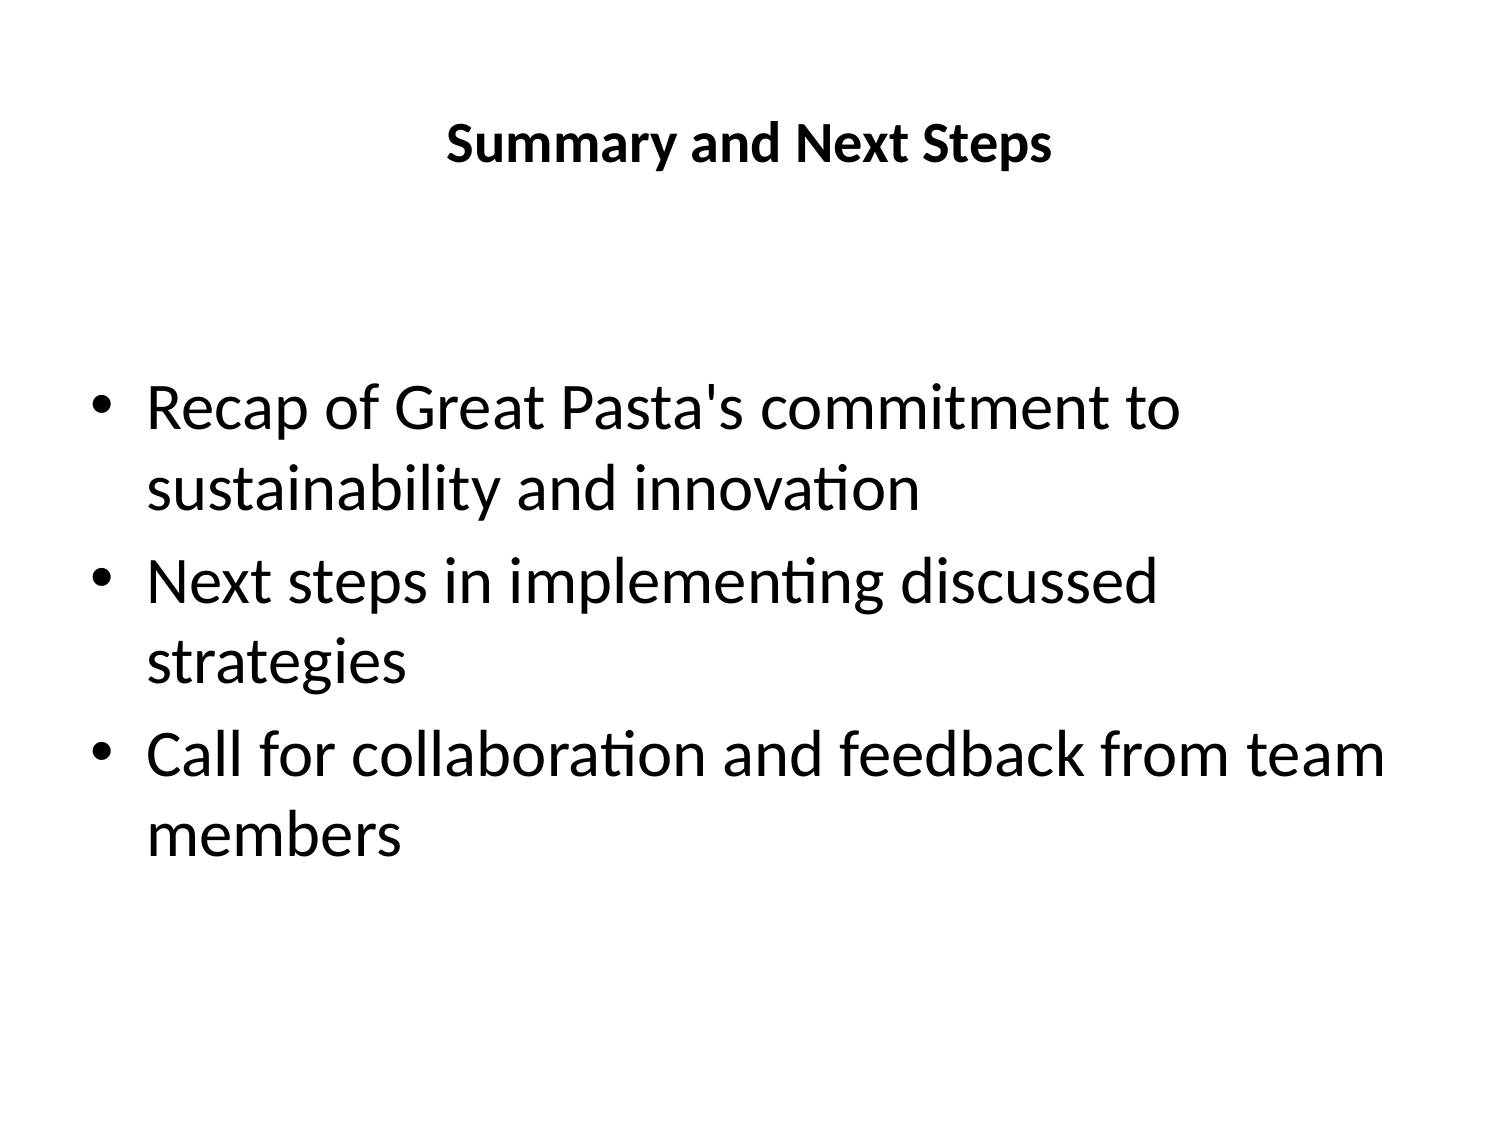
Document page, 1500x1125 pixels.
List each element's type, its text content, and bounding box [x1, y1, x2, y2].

list Recap of Great Pasta's commitment to sustainability and innovation Next steps in implementing discussed strategies Call for collaboration and feedback from team members [75, 262, 1425, 1005]
title Summary and Next Steps [75, 45, 1425, 233]
